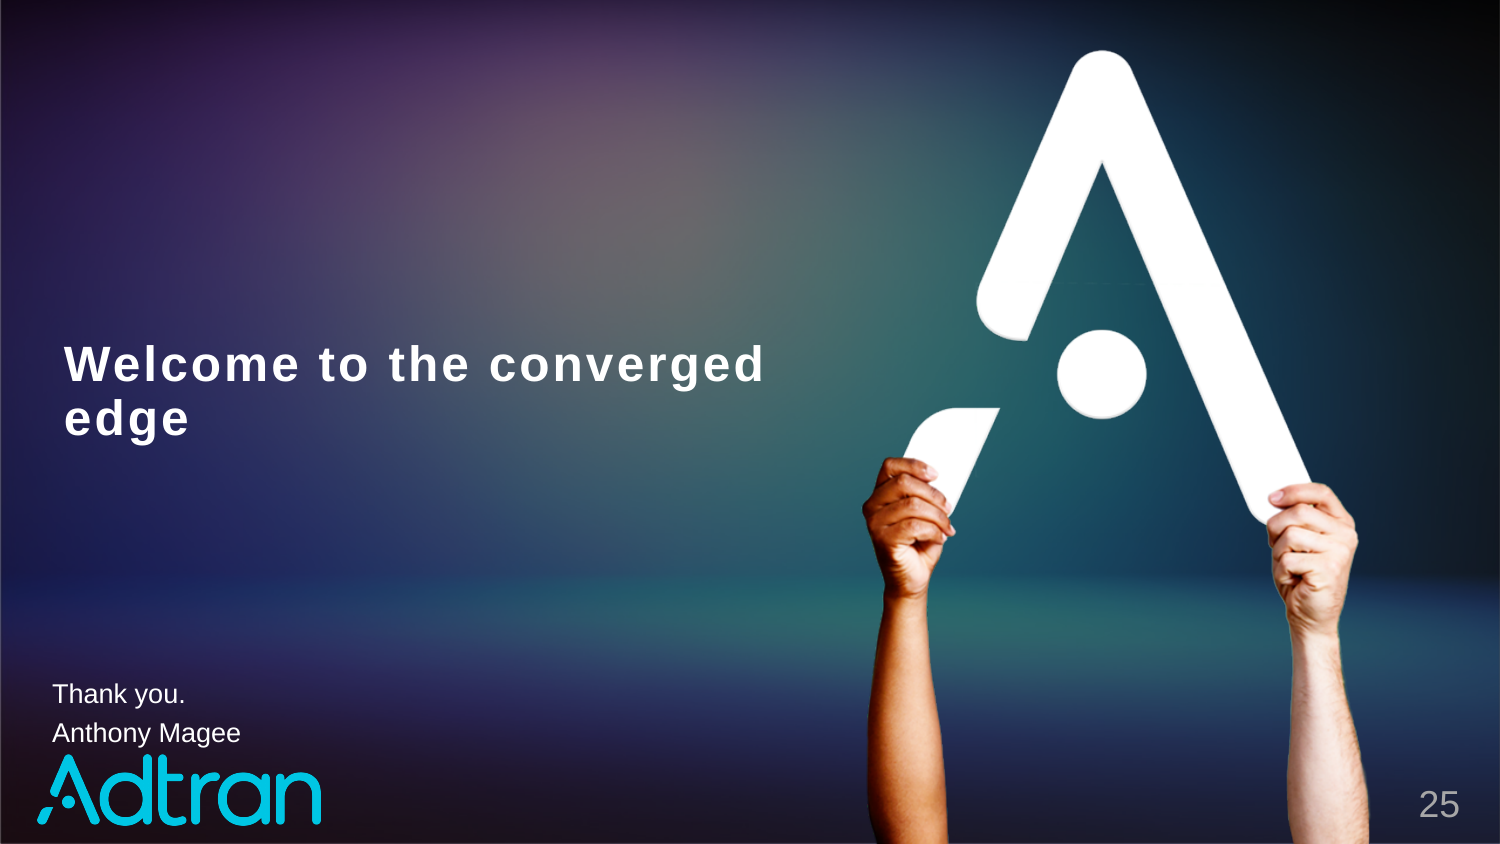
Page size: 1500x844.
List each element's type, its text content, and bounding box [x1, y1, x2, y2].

text_box Thank you. Anthony Magee [37, 669, 621, 773]
title Welcome to the converged edge [63, 338, 802, 505]
slide_number 25 [1403, 772, 1500, 808]
picture [0, 0, 1500, 844]
